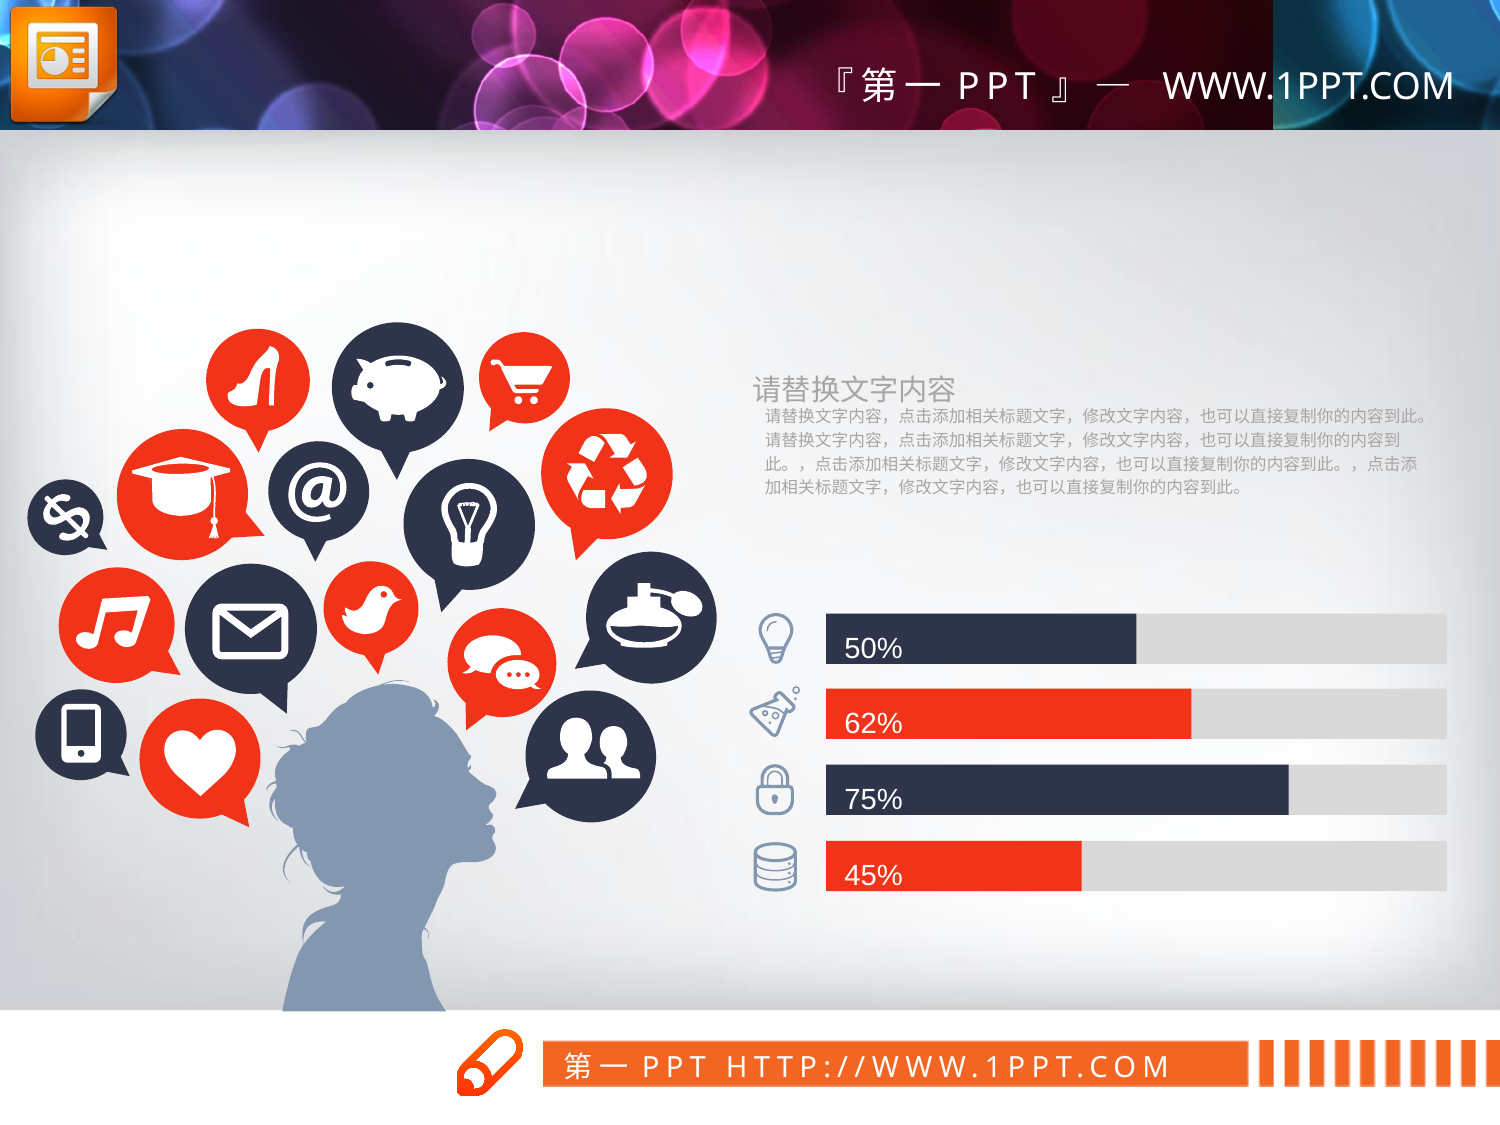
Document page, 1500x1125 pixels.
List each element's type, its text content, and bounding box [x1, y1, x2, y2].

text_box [753, 841, 798, 892]
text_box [822, 611, 1137, 666]
text_box [1139, 613, 1447, 664]
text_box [822, 686, 1192, 740]
text_box [1291, 764, 1447, 815]
picture [543, 1040, 1500, 1087]
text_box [749, 685, 801, 738]
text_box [755, 763, 795, 816]
text_box 请替换文字内容 [737, 356, 972, 414]
picture [0, 0, 1500, 1012]
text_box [822, 762, 1289, 817]
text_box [758, 612, 794, 665]
text_box 请替换文字内容，点击添加相关标题文字，修改文字内容，也可以直接复制你的内容到此。请替换文字内容，点击添加相关标题文字，修改文字内容，也可以直接复制你的内容到此。，点击添加相关标题文字，修改文字内容，也可以直接复制你的内容到此。，点击添加相关标题文字，修改文字内容，也可以直接复制你的内容到此。 [750, 394, 1447, 505]
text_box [822, 838, 1082, 893]
text_box [1083, 840, 1447, 892]
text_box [21, 313, 725, 1012]
text_box [1194, 688, 1447, 739]
